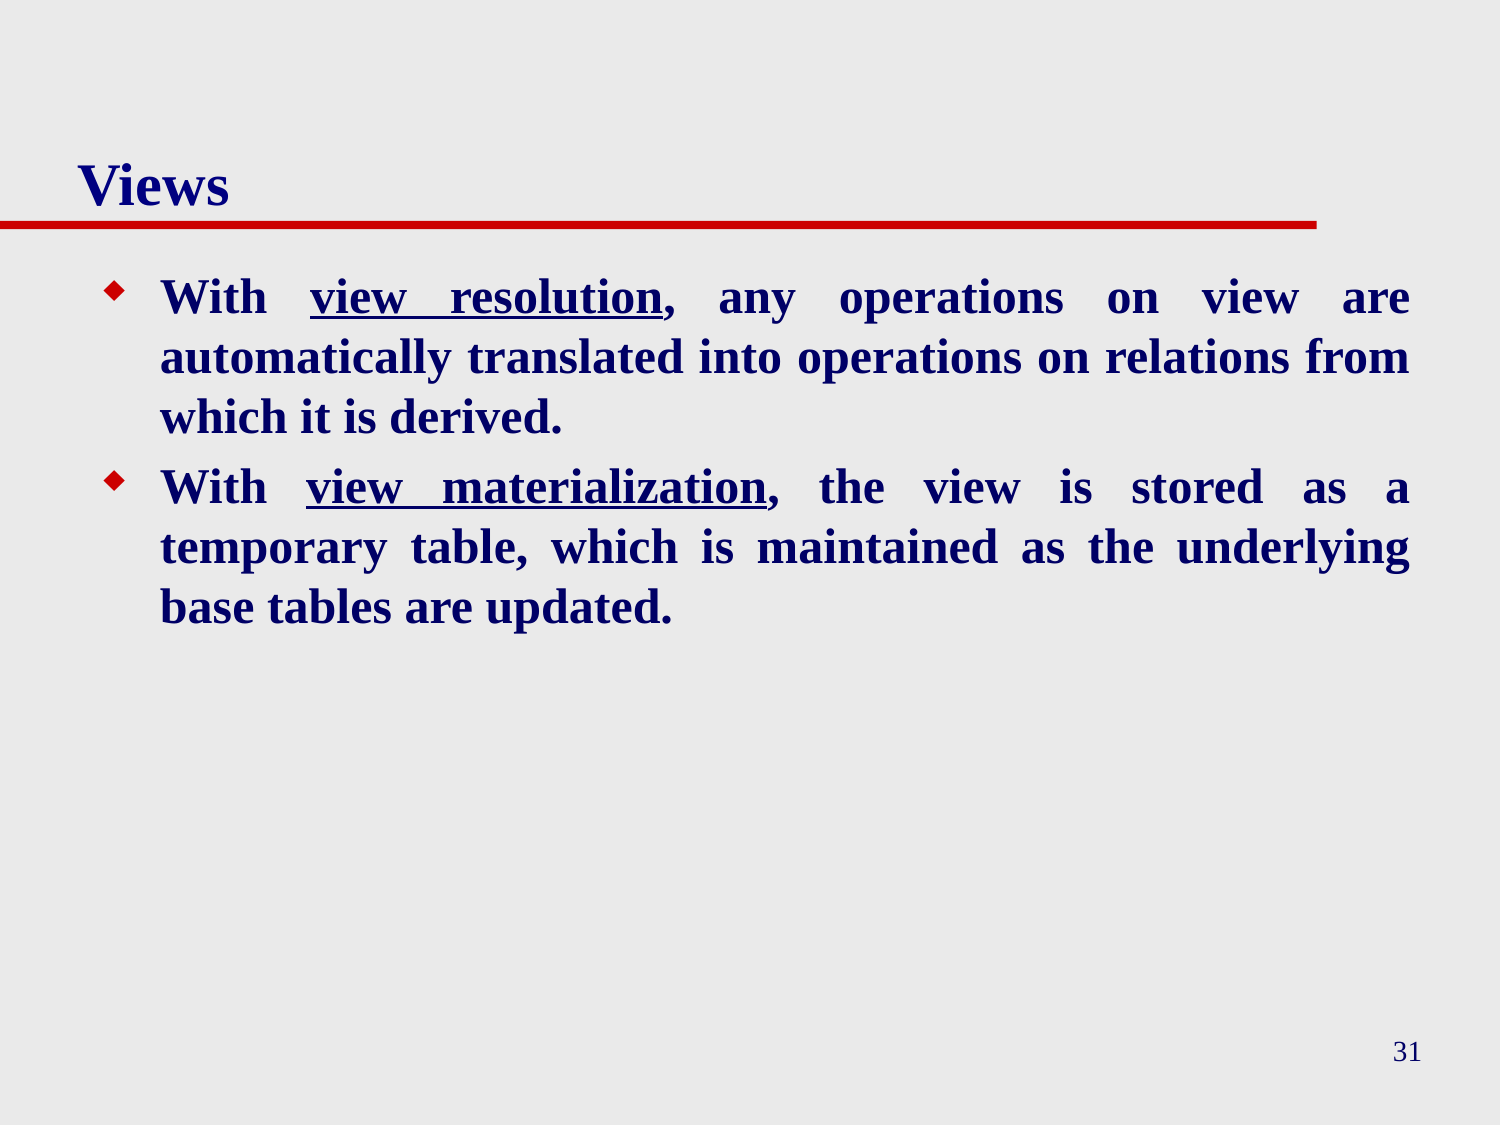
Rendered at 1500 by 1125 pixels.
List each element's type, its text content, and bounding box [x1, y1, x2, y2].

list With view resolution, any operations on view are automatically translated into operations on relations from which it is derived. With view materialization, the view is stored as a temporary table, which is maintained as the underlying base tables are updated. [88, 255, 1427, 931]
slide_number 31 [1124, 1012, 1438, 1088]
title Views [62, 43, 1338, 226]
